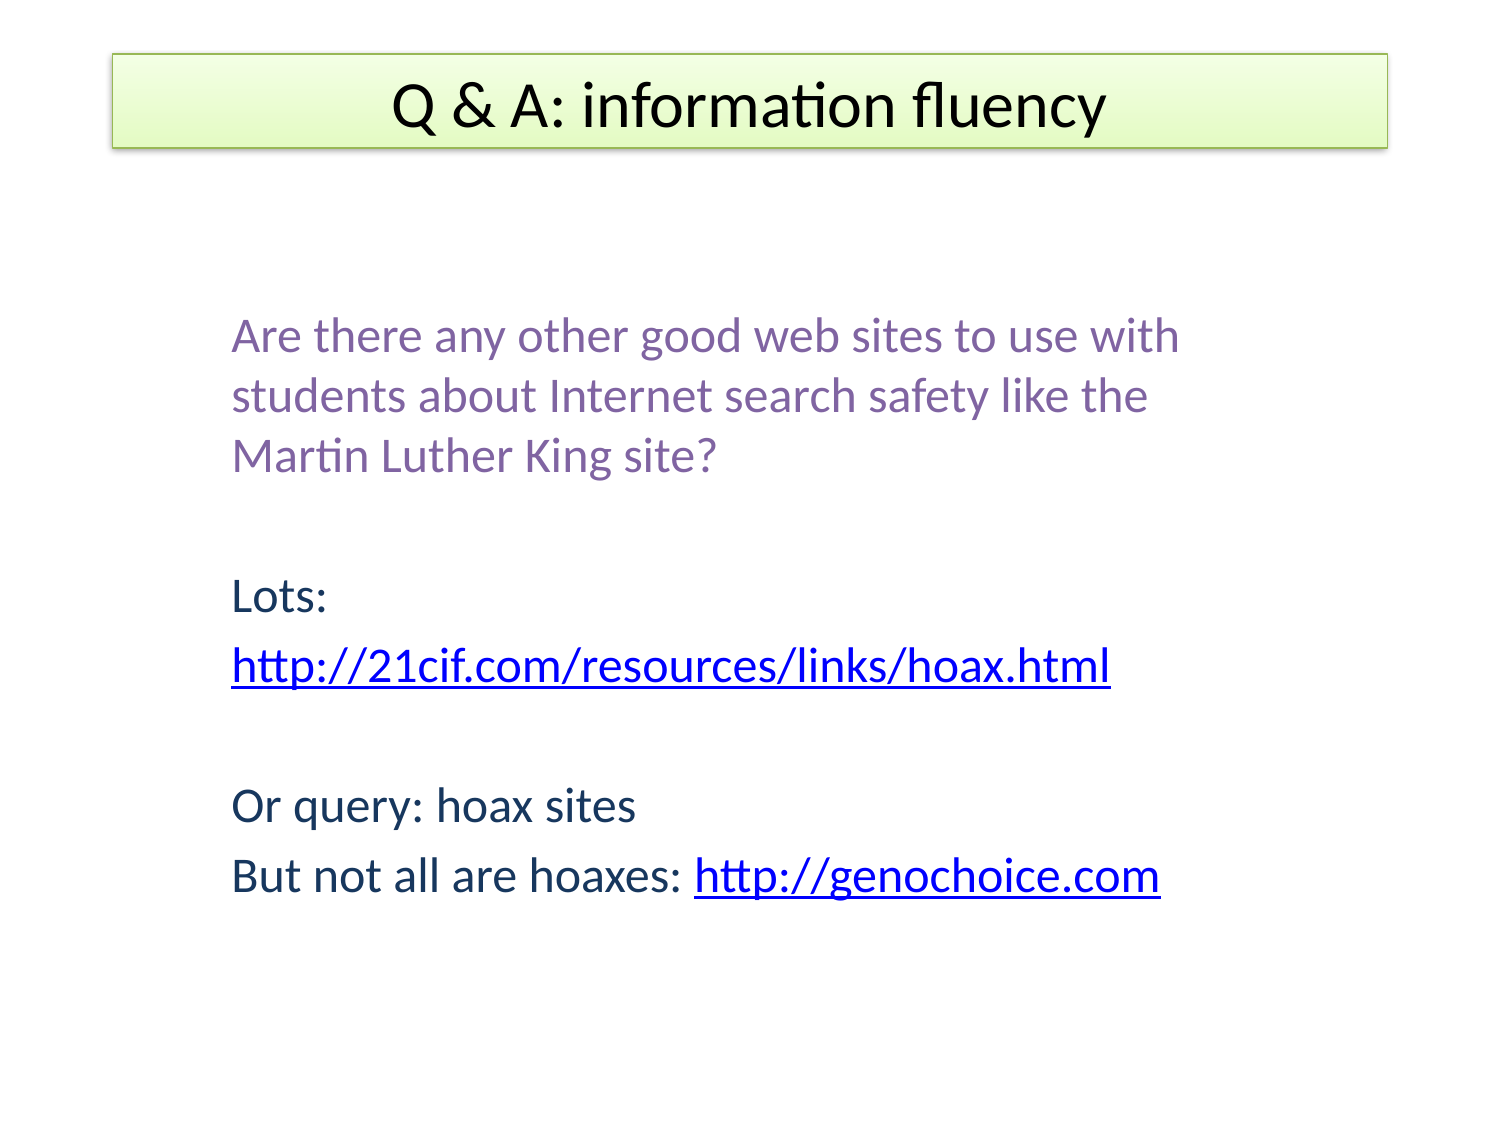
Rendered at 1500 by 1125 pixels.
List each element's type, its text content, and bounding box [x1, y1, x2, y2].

subtitle Are there any other good web sites to use with students about Internet search safety like the Martin Luther King site? Lots: http://21cif.com/resources/links/hoax.html Or query: hoax sites But not all are hoaxes: http://genochoice.com [216, 295, 1299, 882]
text_box Q & A: information fluency [112, 53, 1388, 149]
